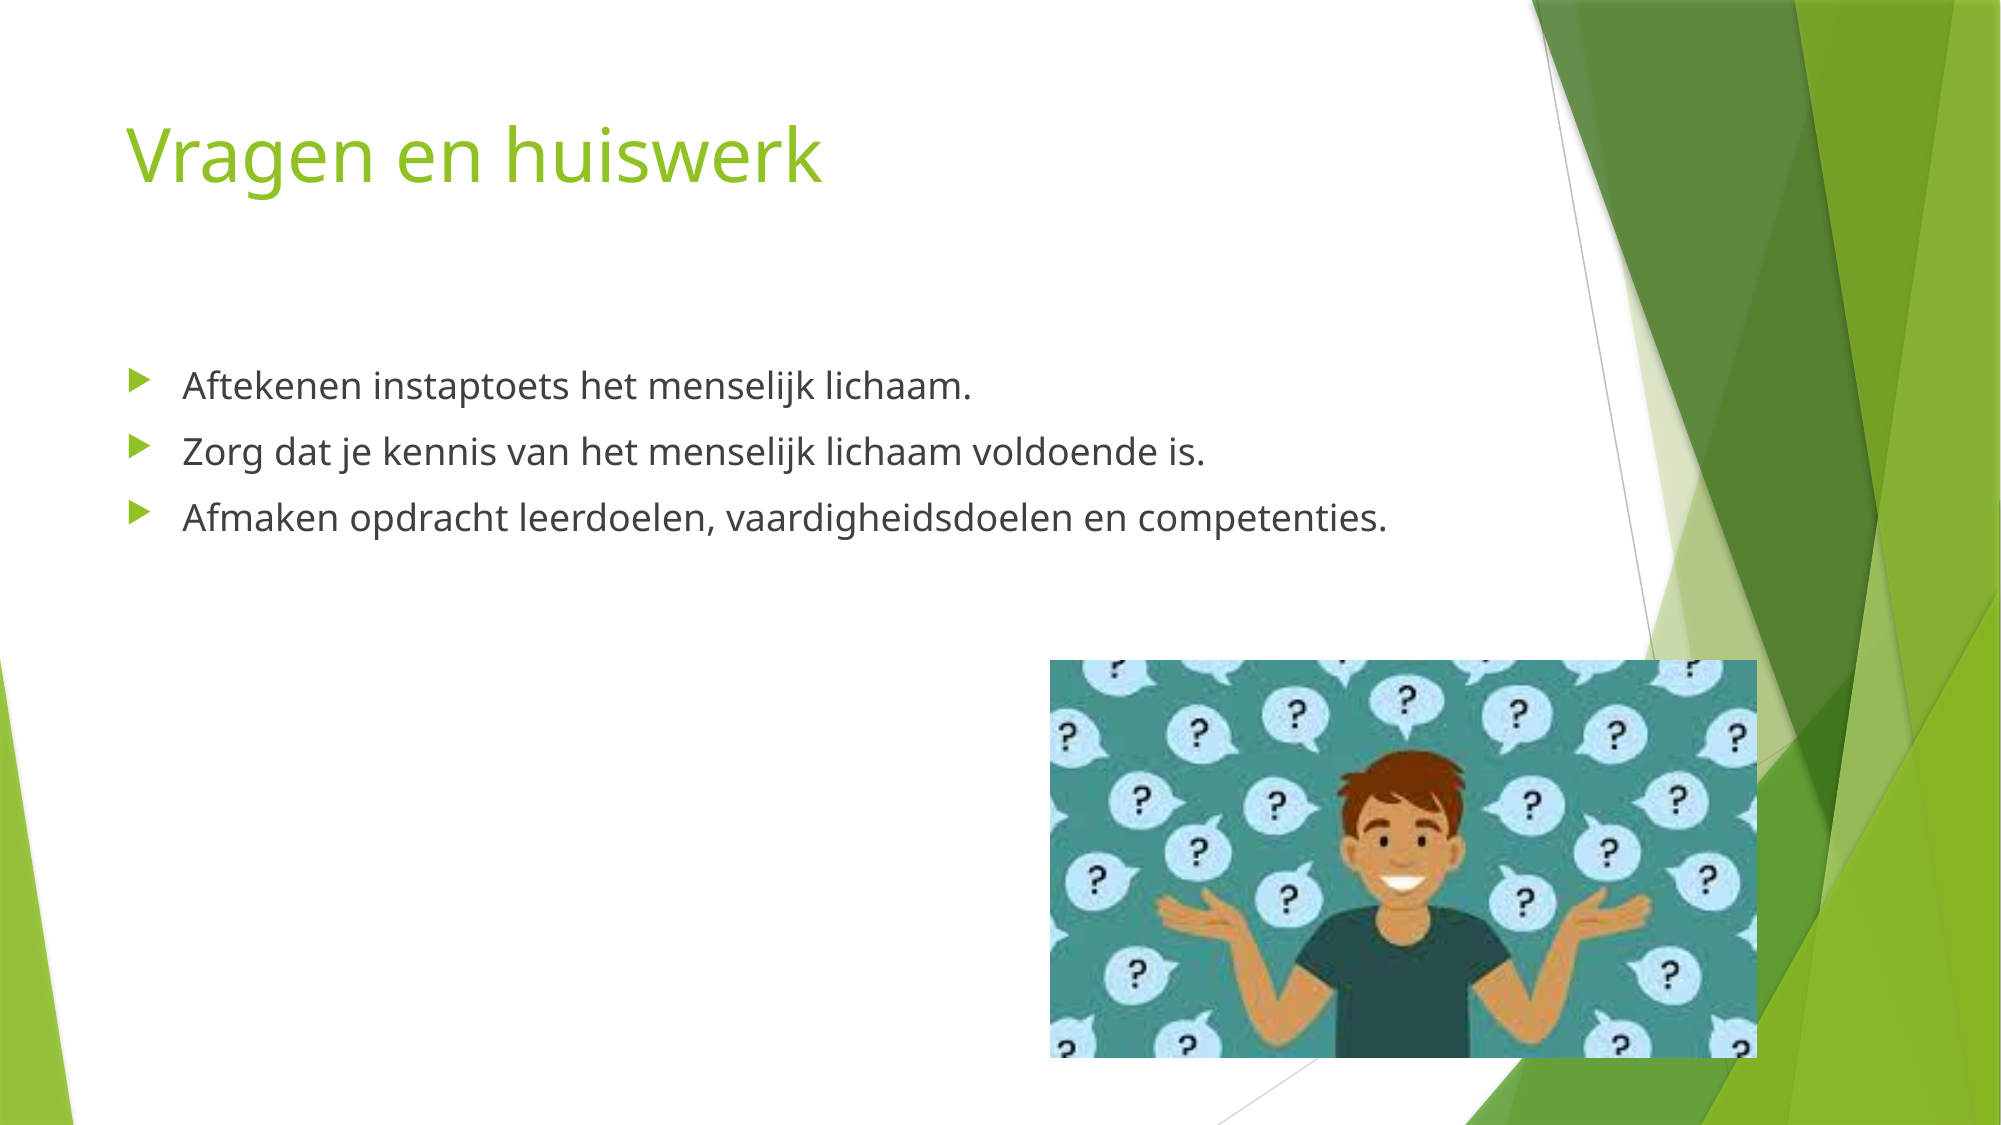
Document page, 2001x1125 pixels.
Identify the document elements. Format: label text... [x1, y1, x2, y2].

title Vragen en huiswerk [111, 99, 1522, 317]
picture [1049, 659, 1758, 1059]
list Aftekenen instaptoets het menselijk lichaam. Zorg dat je kennis van het menselijk lichaam voldoende is. Afmaken opdracht leerdoelen, vaardigheidsdoelen en competenties. [111, 354, 1522, 992]
